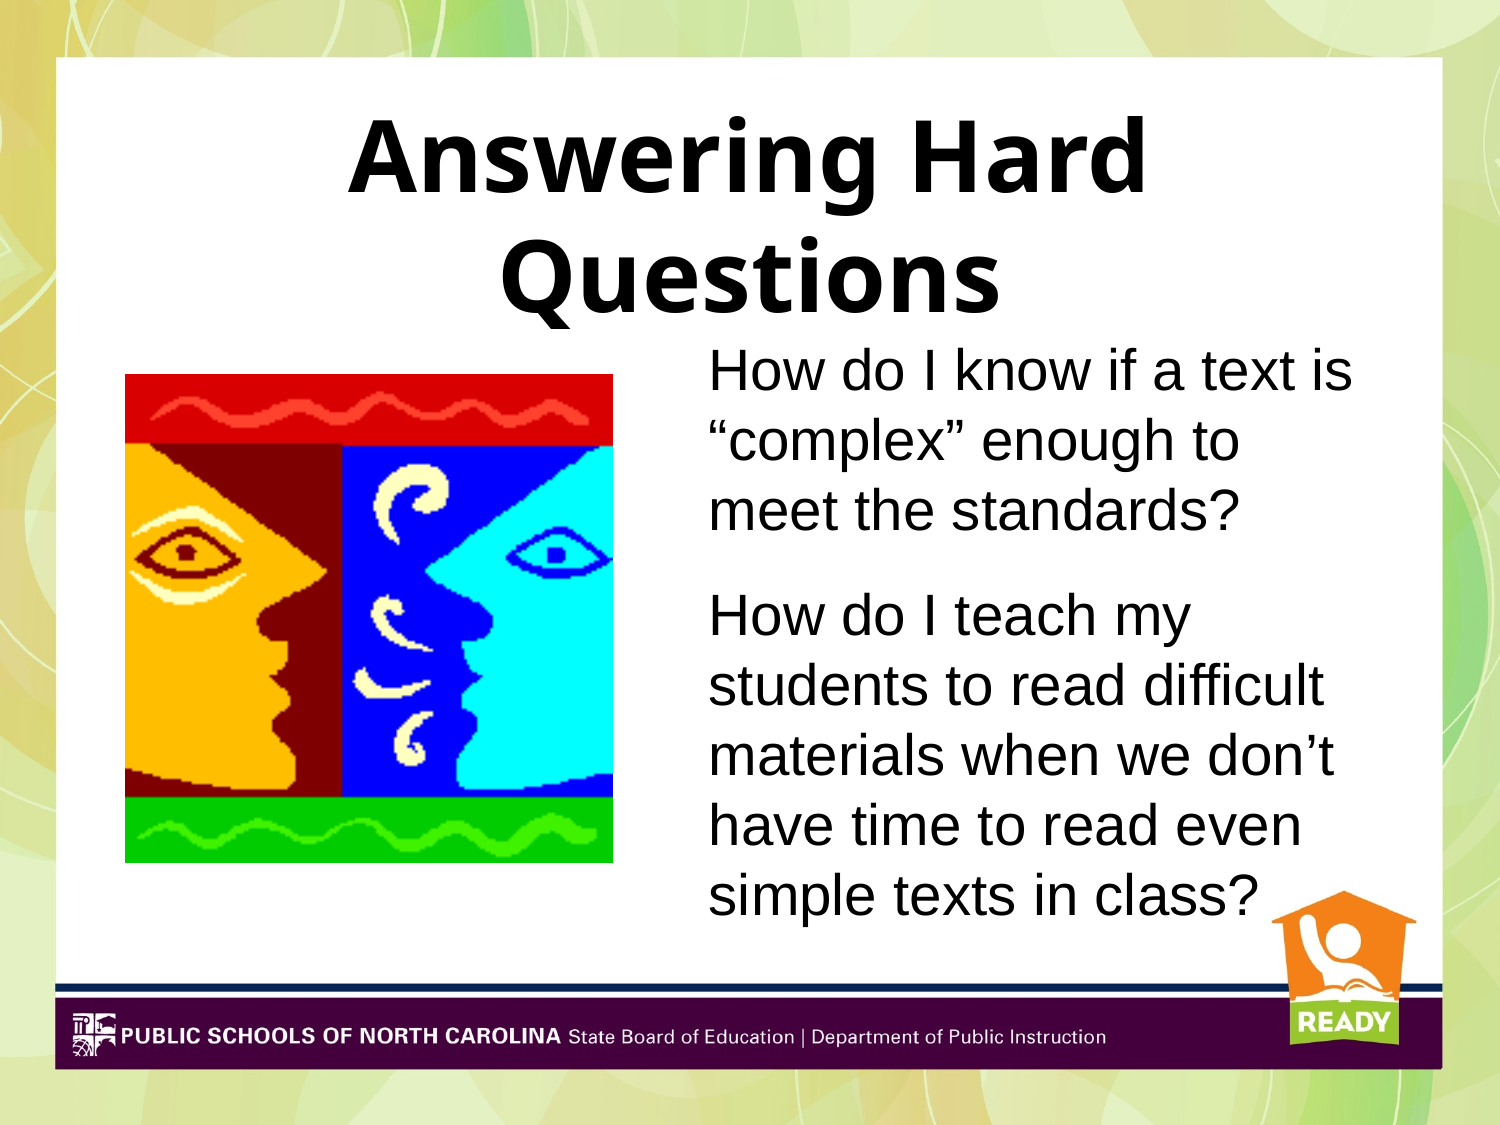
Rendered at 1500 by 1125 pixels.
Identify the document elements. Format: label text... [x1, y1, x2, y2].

picture [0, 0, 1500, 1125]
title Answering Hard Questions [87, 87, 1413, 338]
list How do I know if a text is “complex” enough to meet the standards? How do I teach my students to read difficult materials when we don’t have time to read even simple texts in class? [637, 324, 1376, 951]
